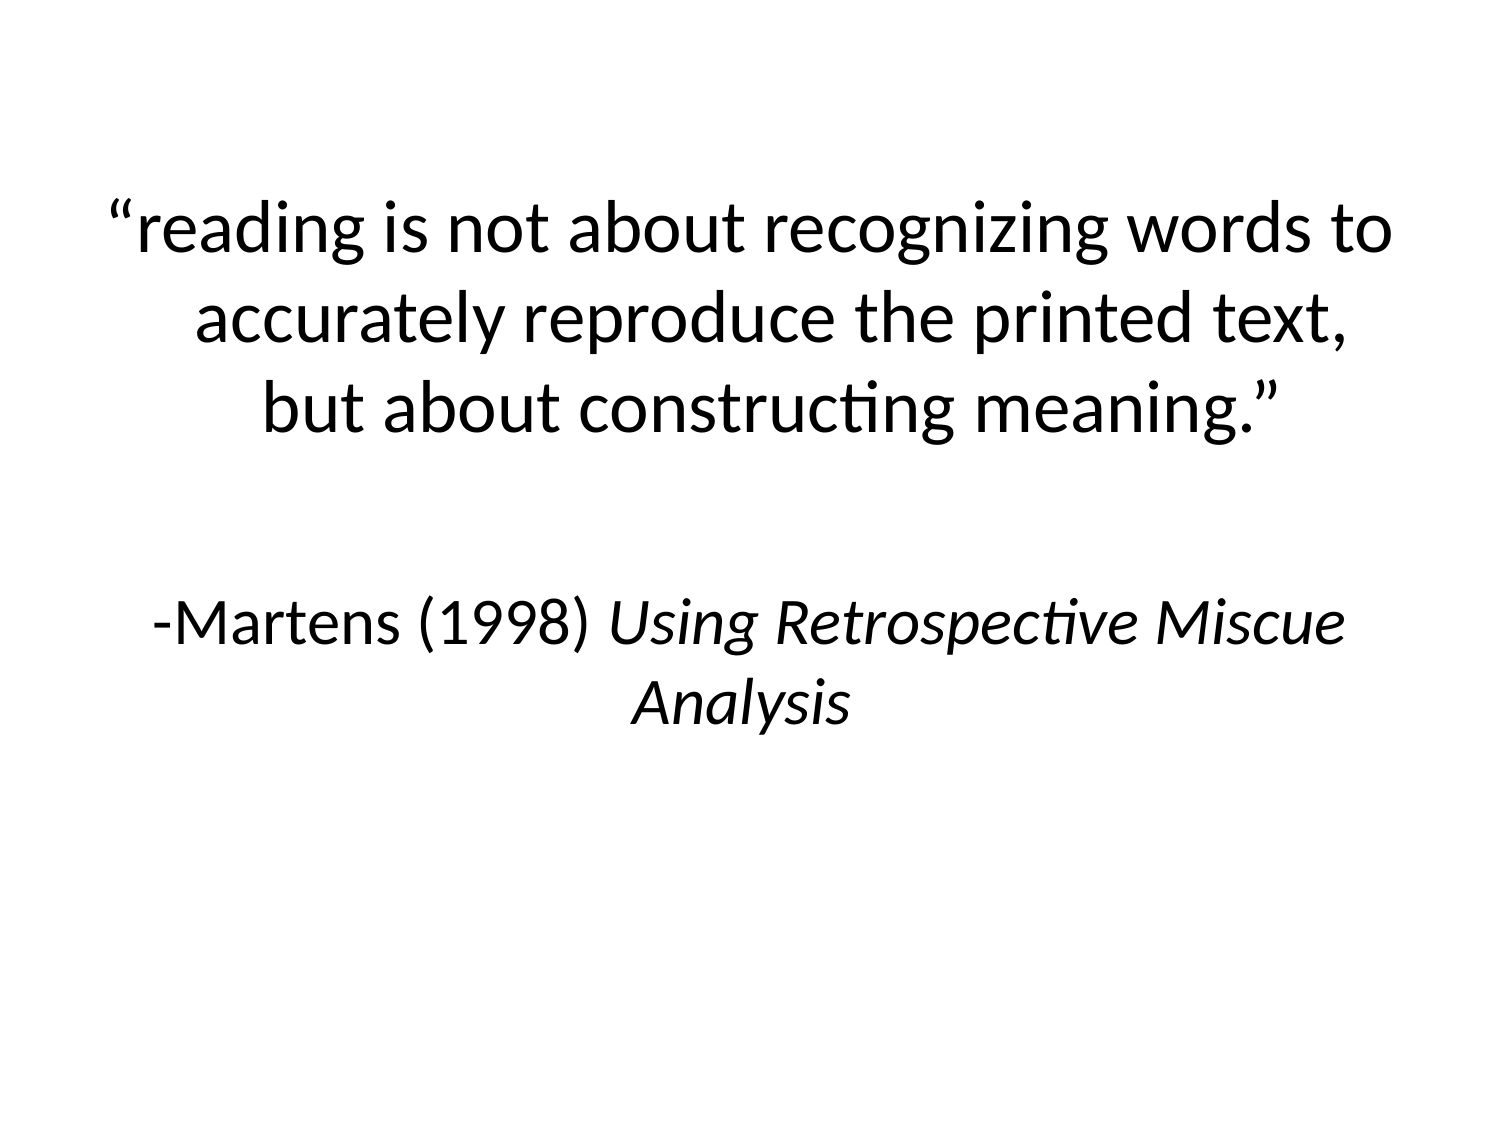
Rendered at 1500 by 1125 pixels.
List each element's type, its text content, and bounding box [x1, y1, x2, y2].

list “reading is not about recognizing words to accurately reproduce the printed text, but about constructing meaning.” -Martens (1998) Using Retrospective Miscue Analysis [75, 170, 1425, 913]
